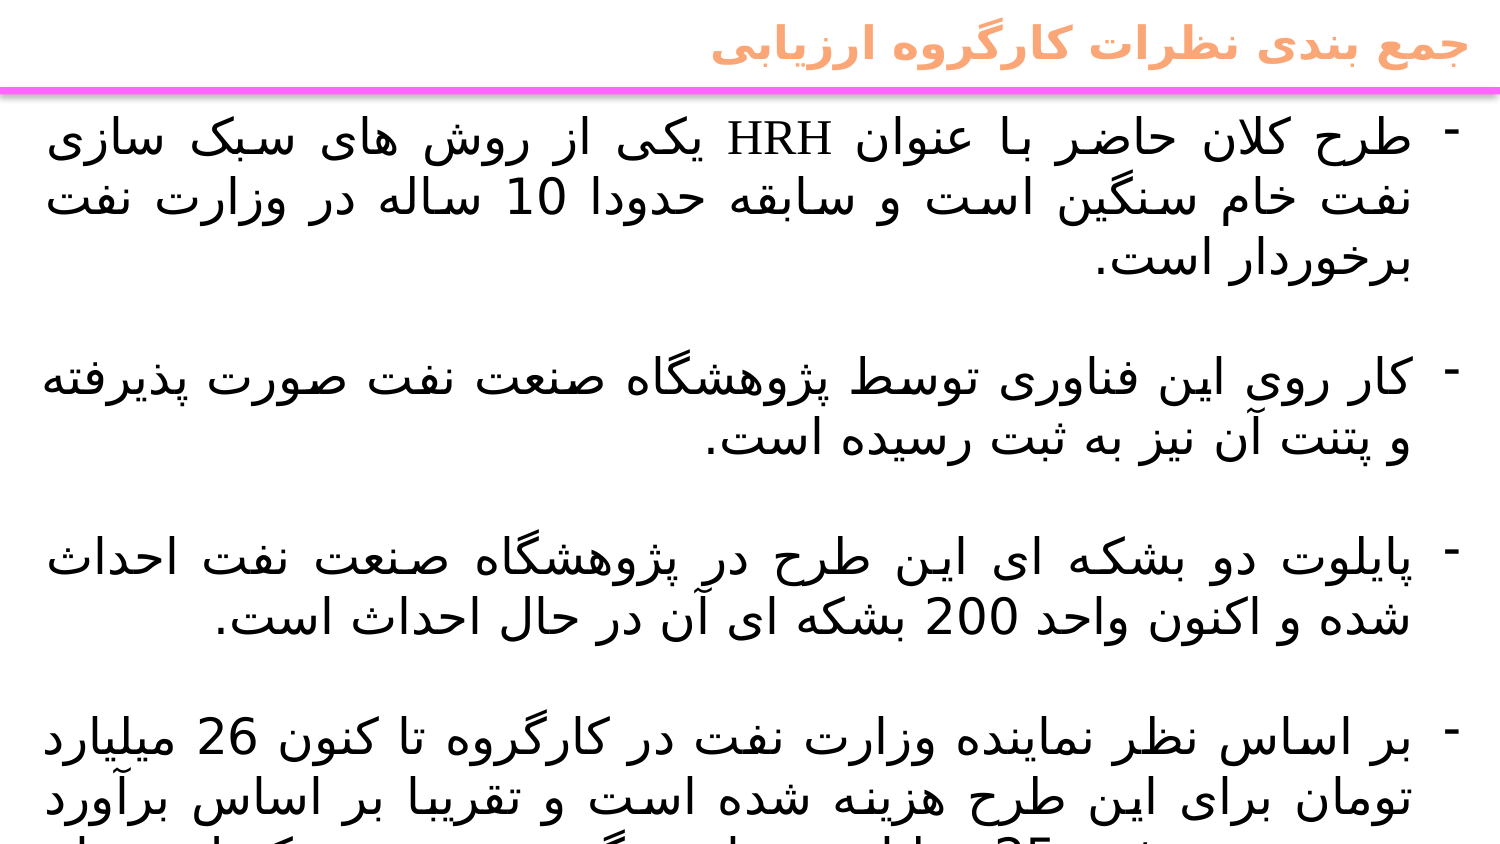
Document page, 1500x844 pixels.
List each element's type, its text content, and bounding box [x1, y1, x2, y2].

text_box طرح کلان حاضر با عنوان HRH یکی از روش های سبک سازی نفت خام سنگین است و سابقه حدودا 10 ساله در وزارت نفت برخوردار است. کار روی این فناوری توسط پژوهشگاه صنعت نفت صورت پذیرفته و پتنت آن نیز به ثبت رسیده است. پایلوت دو بشکه ای این طرح در پژوهشگاه صنعت نفت احداث شده و اکنون واحد 200 بشکه ای آن در حال احداث است. بر اساس نظر نماینده وزارت نفت در کارگروه تا کنون 26 میلیارد تومان برای این طرح هزینه شده است و تقریبا بر اساس برآورد صورت پذیرفته 25 میلیارد تومان دیگر نیز جهت تکمیل و راه اندازی واحد 200 بشکه ای مورد نیاز می باشد. [24, 96, 1475, 844]
text_box جمع بندی نظرات کارگروه ارزیابی [99, 6, 1488, 77]
text_box [0, 87, 1500, 95]
